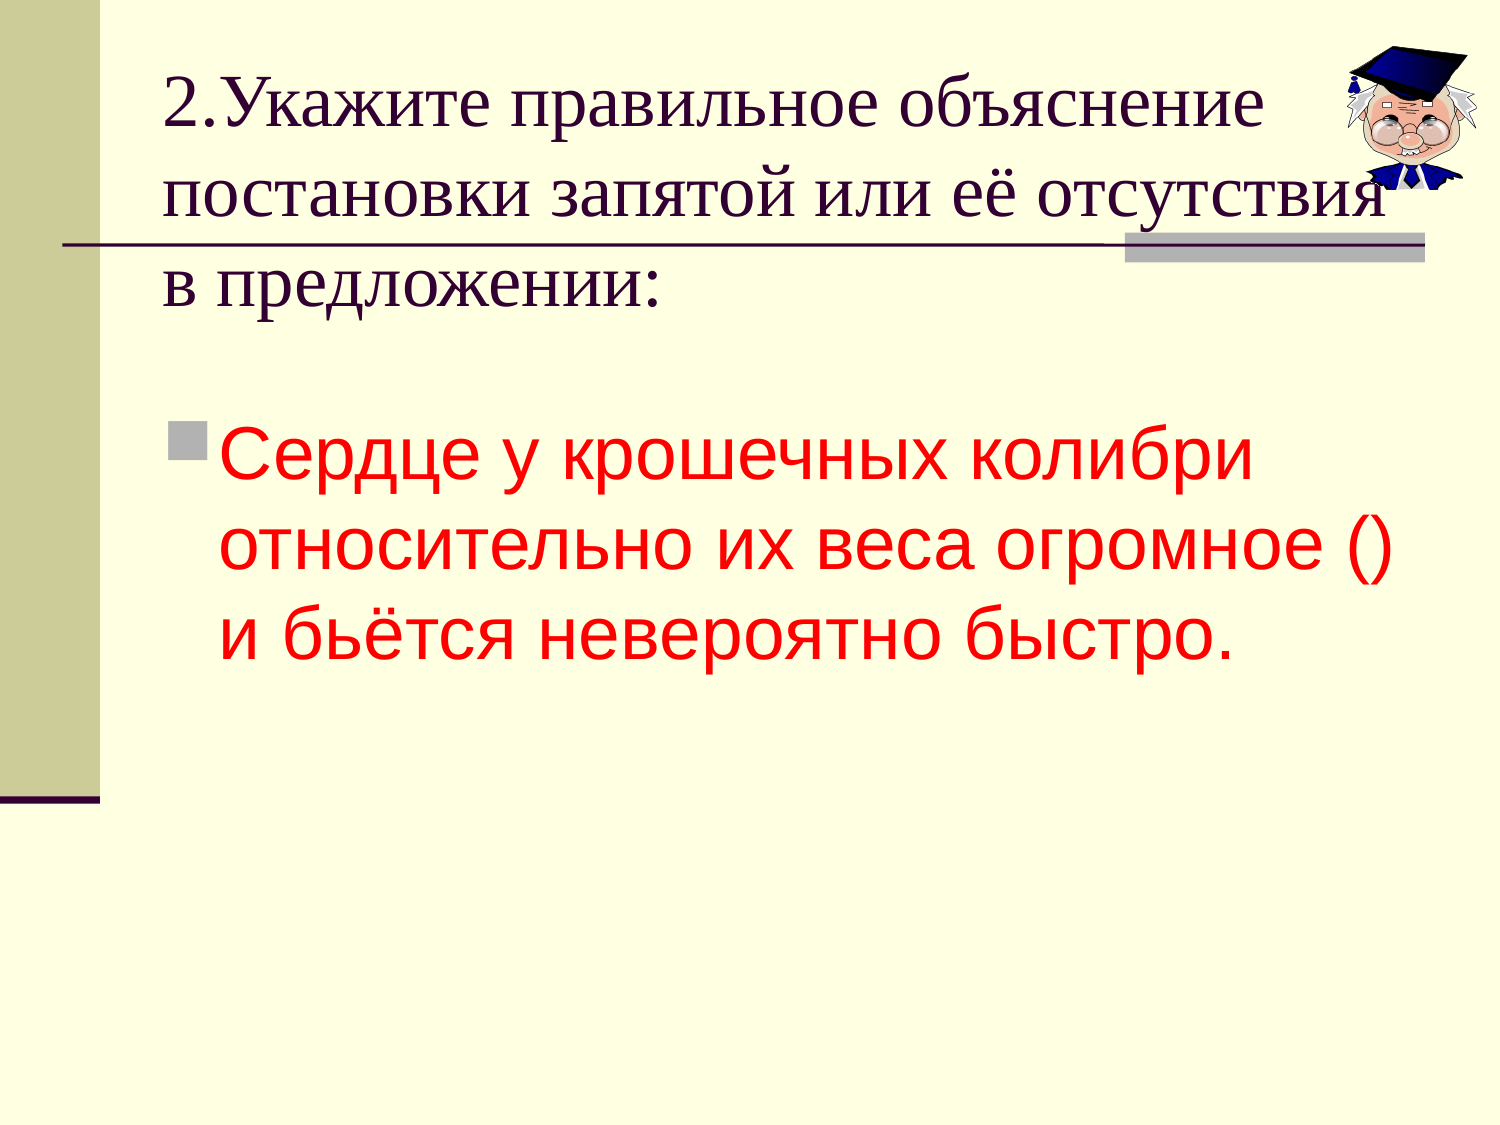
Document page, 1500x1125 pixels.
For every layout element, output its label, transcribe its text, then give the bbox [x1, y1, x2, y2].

title 2.Укажите правильное объяснение постановки запятой или её отсутствия в предложении: [147, 136, 1423, 325]
list Сердце у крошечных колибри относительно их веса огромное () и бьётся невероятно быстро. [147, 396, 1423, 1125]
picture [1347, 46, 1477, 191]
